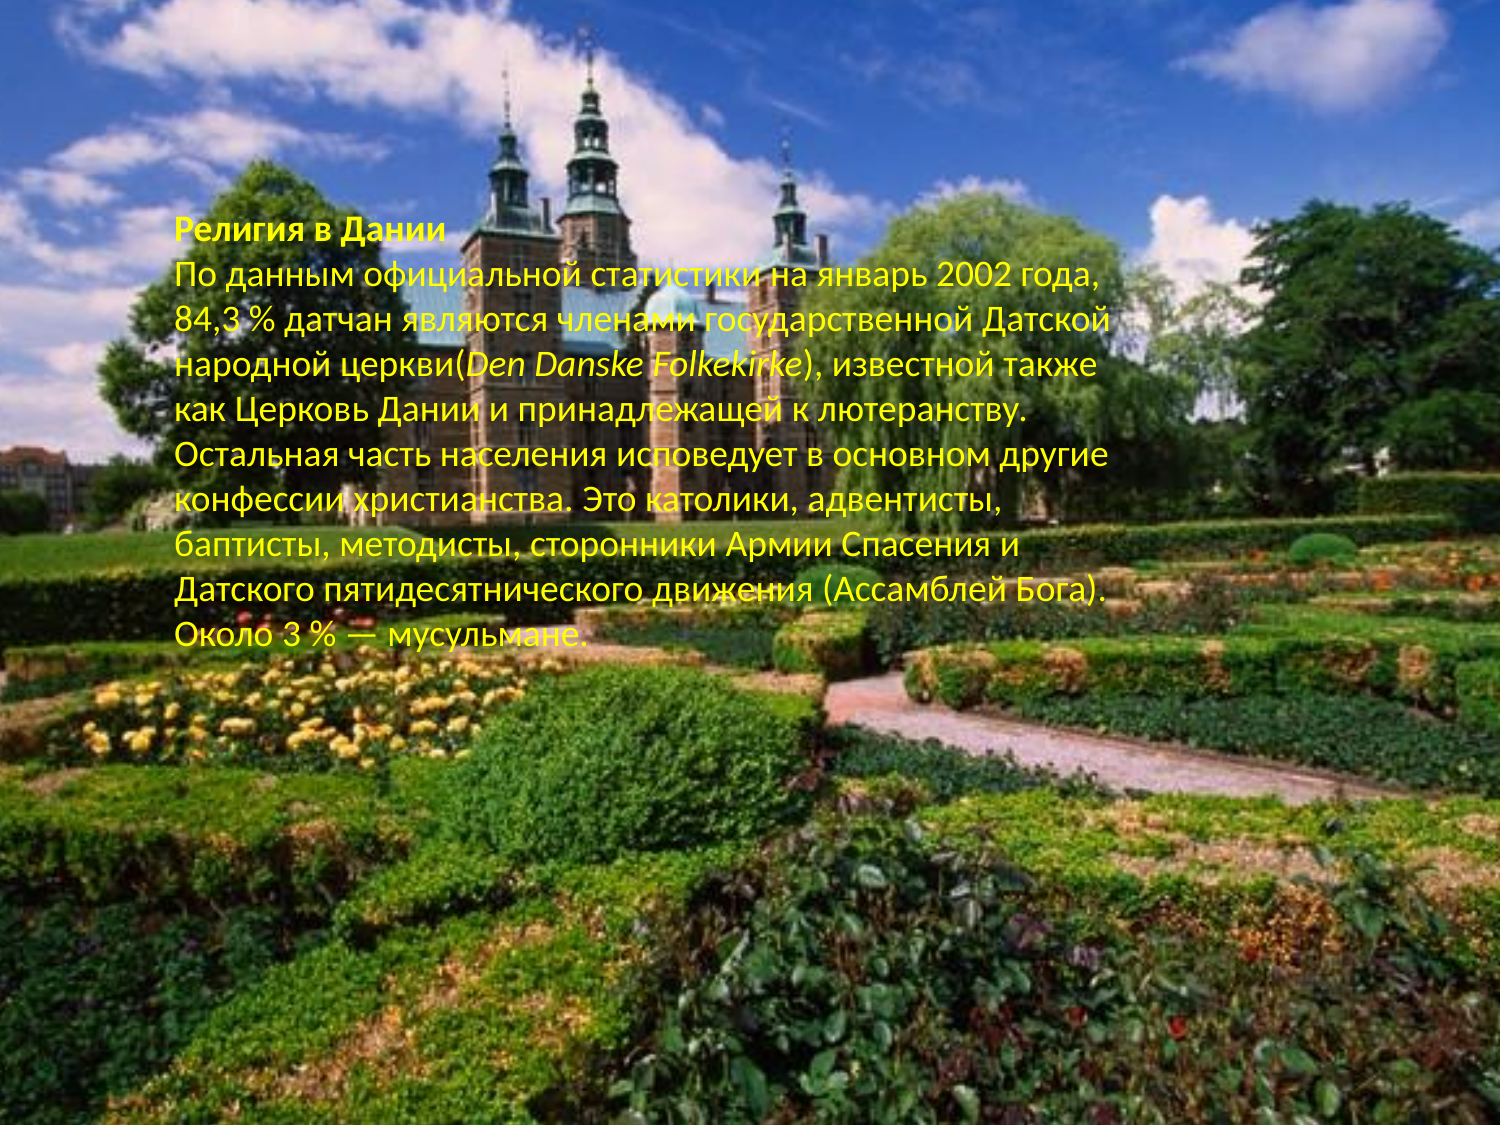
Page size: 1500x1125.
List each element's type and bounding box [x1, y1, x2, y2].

list [0, 0, 1500, 1125]
